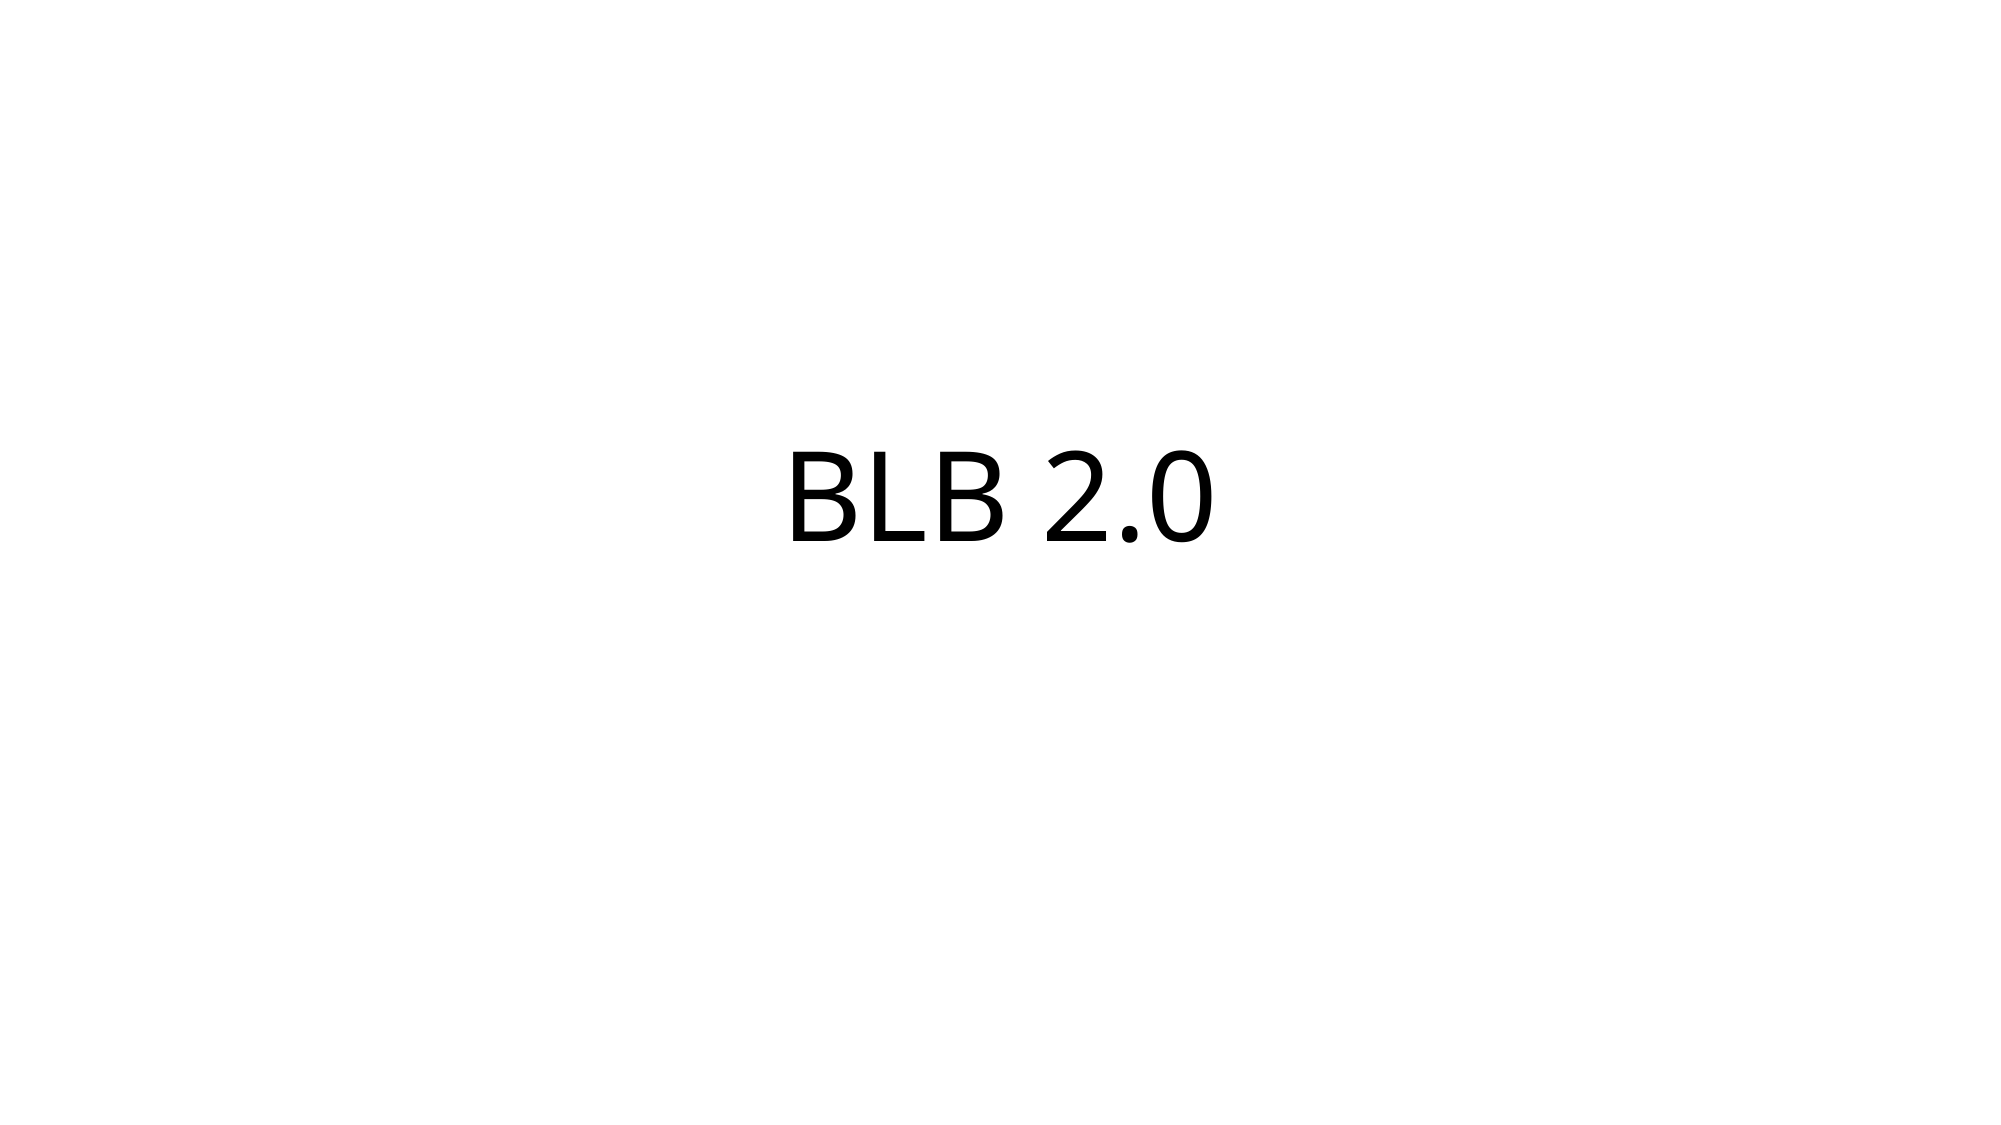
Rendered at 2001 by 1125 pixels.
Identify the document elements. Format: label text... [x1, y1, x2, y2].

title BLB 2.0 [249, 184, 1750, 576]
